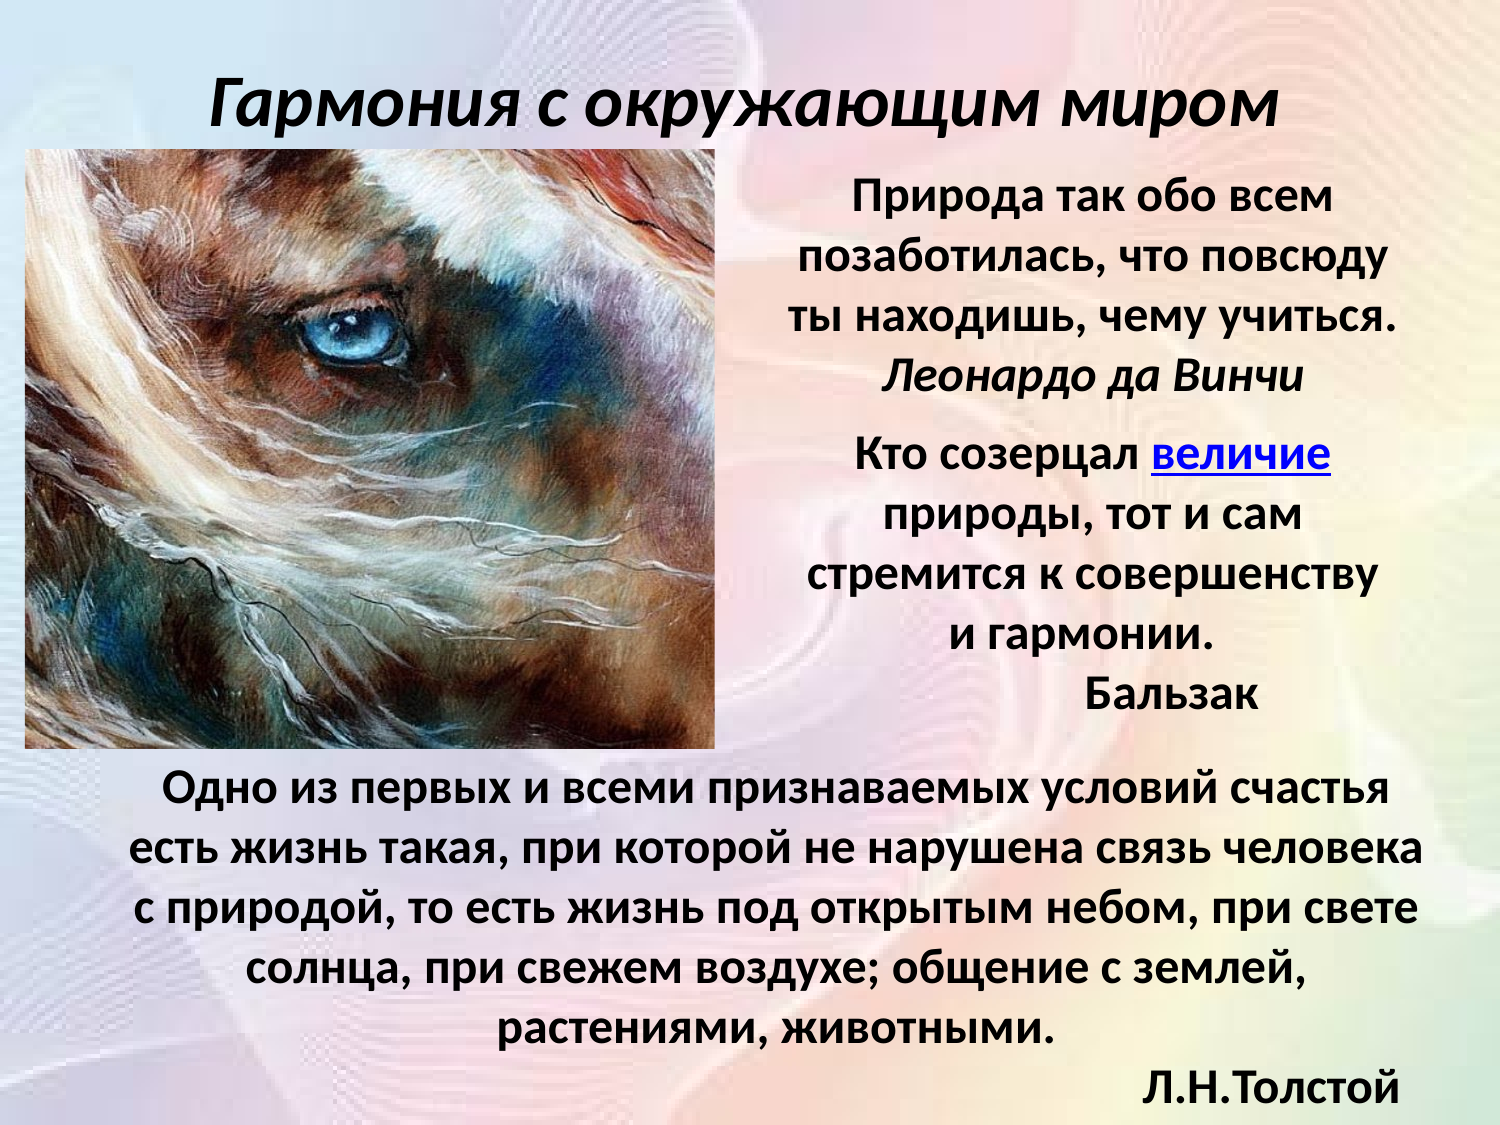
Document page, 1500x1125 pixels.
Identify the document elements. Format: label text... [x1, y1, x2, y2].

text_box Природа так обо всем позаботилась, что повсюду ты находишь, чему учиться. Леонардо да Винчи [761, 154, 1425, 410]
picture [0, 0, 1500, 1125]
text_box Кто созерцал величие природы, тот и сам стремится к совершенству и гармонии. Бальзак [777, 411, 1409, 727]
title Гармония с окружающим миром [64, 45, 1425, 149]
text_box Одно из первых и всеми признаваемых условий счастья есть жизнь такая, при которой не нарушена связь человека с природой, то есть жизнь под открытым небом, при свете солнца, при свежем воздухе; общение с землей, растениями, животными. Л.Н.Толстой [100, 746, 1453, 1121]
